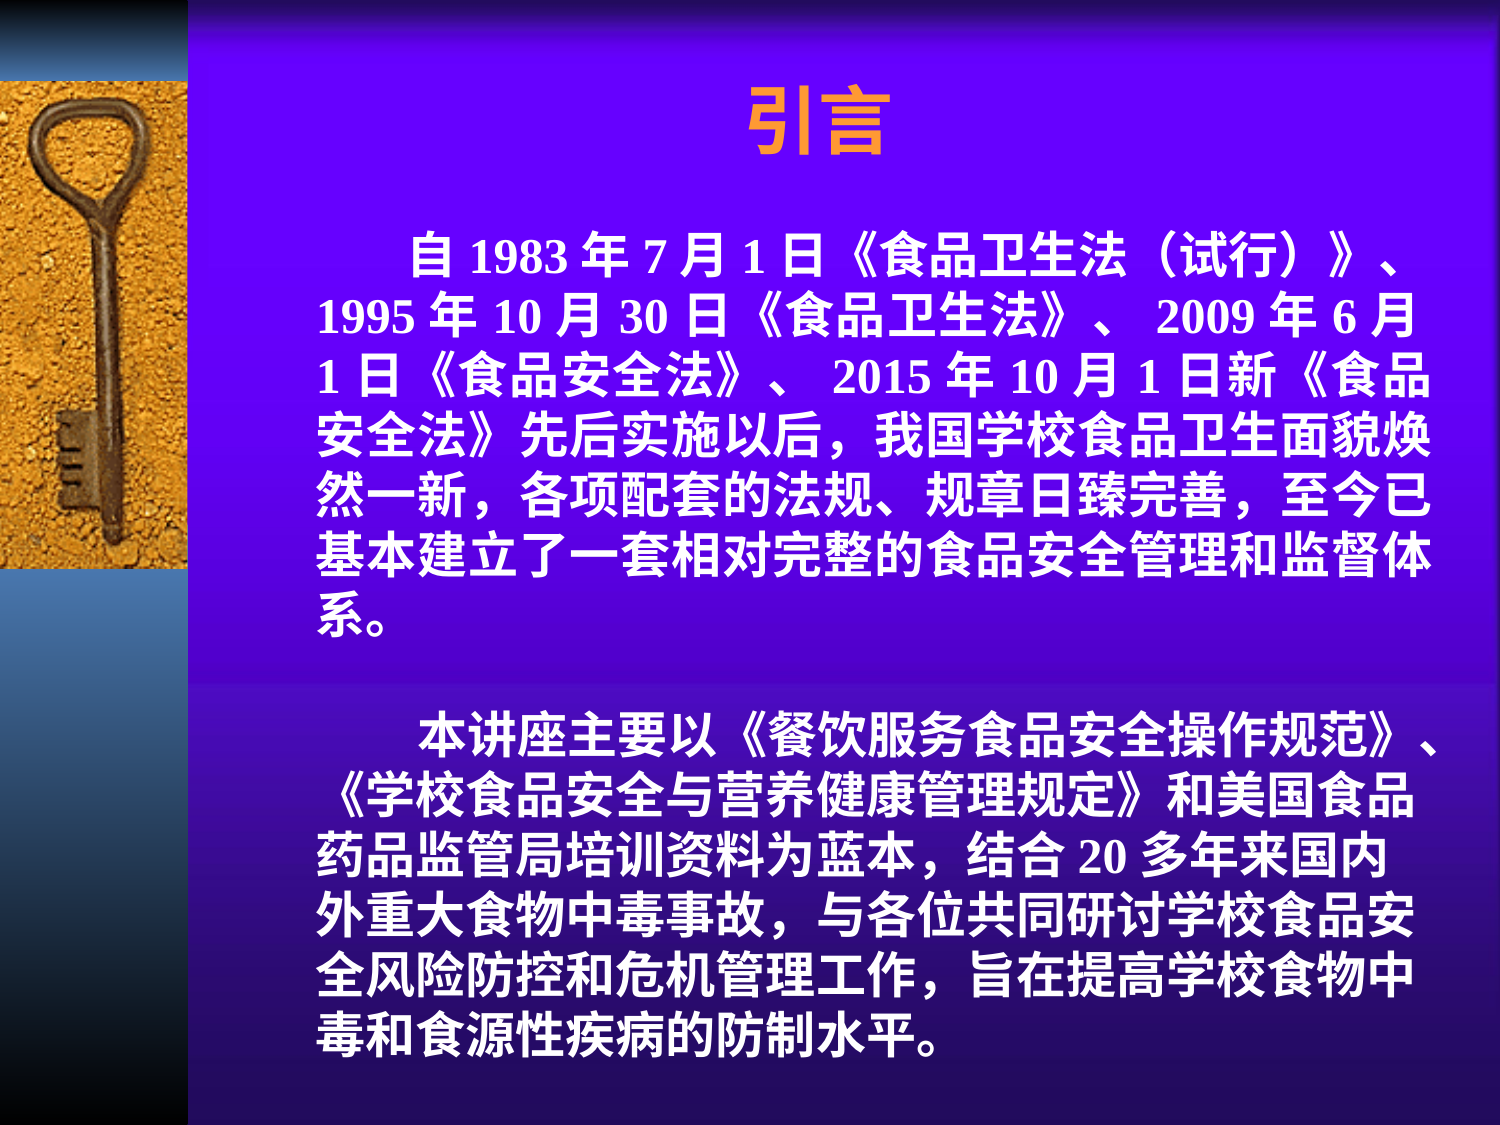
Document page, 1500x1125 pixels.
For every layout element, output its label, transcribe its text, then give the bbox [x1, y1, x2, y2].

text_box 引言 自1983年7月1日《食品卫生法（试行）》、1995年10月30日《食品卫生法》、2009年6月1日《食品安全法》、2015年10月1日新《食品安全法》先后实施以后，我国学校食品卫生面貌焕然一新，各项配套的法规、规章日臻完善，至今已基本建立了一套相对完整的食品安全管理和监督体系。 本讲座主要以《餐饮服务食品安全操作规范》、《学校食品安全与营养健康管理规定》和美国食品药品监管局培训资料为蓝本，结合20多年来国内外重大食物中毒事故，与各位共同研讨学校食品安全风险防控和危机管理工作，旨在提高学校食物中毒和食源性疾病的防制水平。 [301, 66, 1447, 1121]
picture [0, 0, 1500, 1125]
